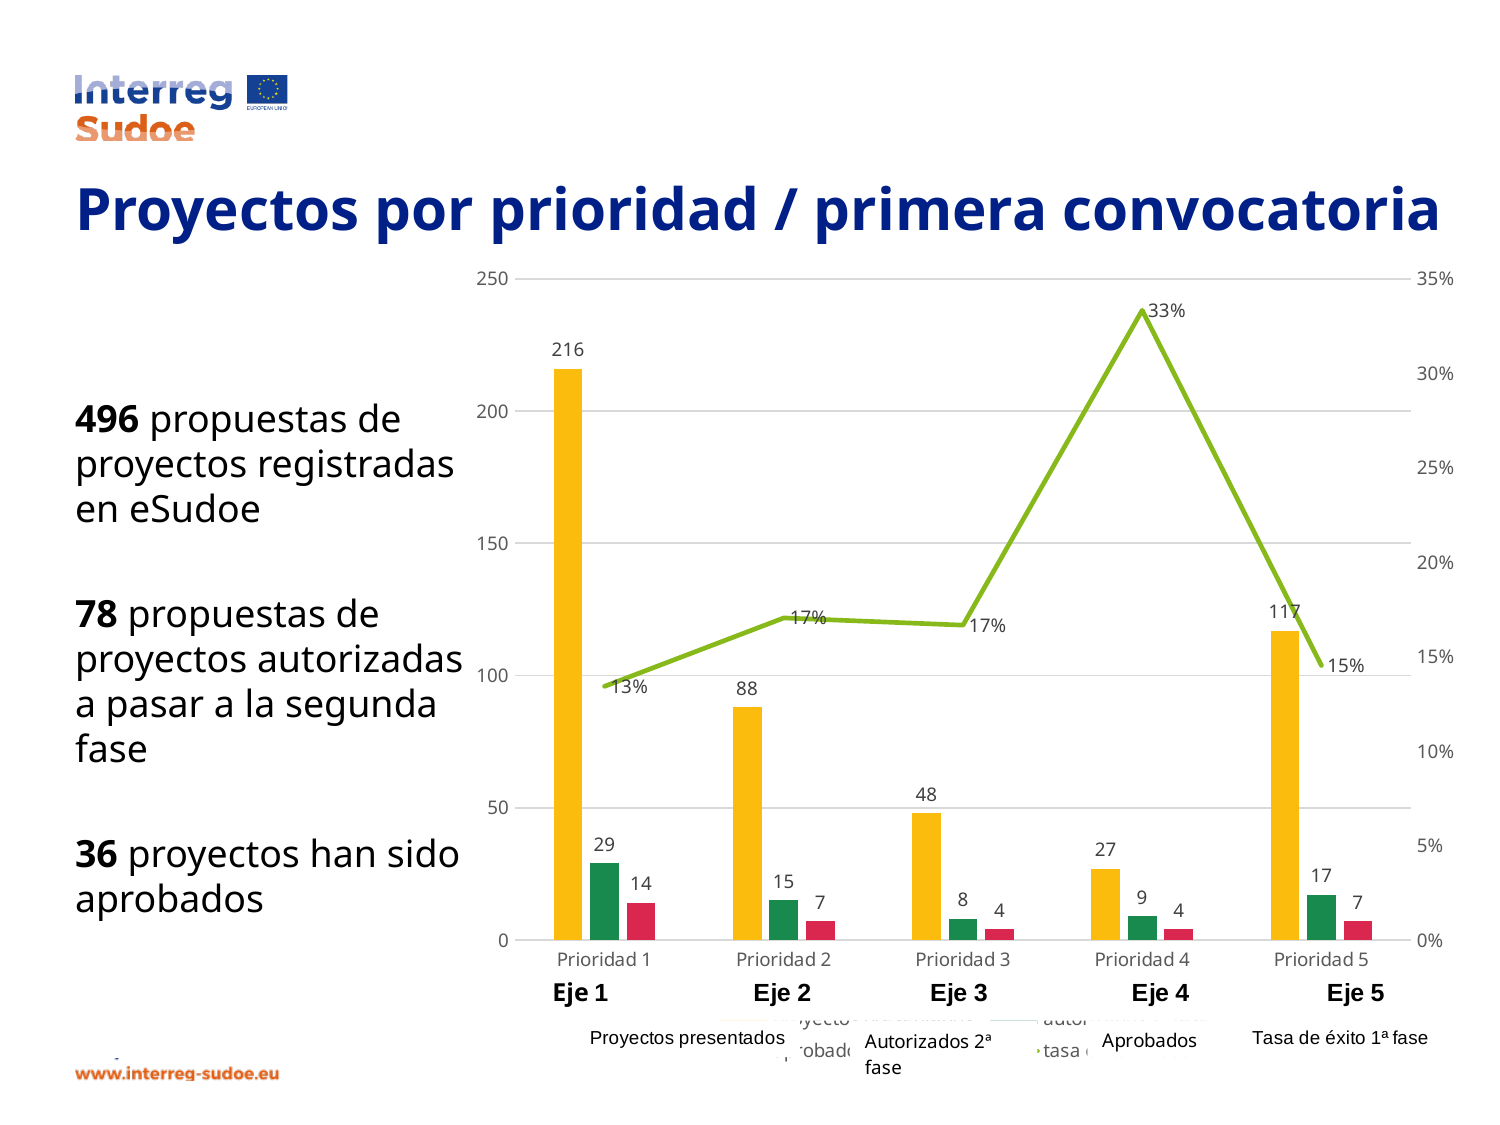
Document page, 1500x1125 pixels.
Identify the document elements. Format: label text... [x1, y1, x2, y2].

list 496 propuestas de proyectos registradas en eSudoe 78 propuestas de proyectos autorizadas a pasar a la segunda fase 36 proyectos han sido aprobados [60, 387, 450, 970]
chart [455, 248, 1476, 1076]
text_box Proyectos por prioridad / primera convocatoria [59, 137, 1498, 250]
